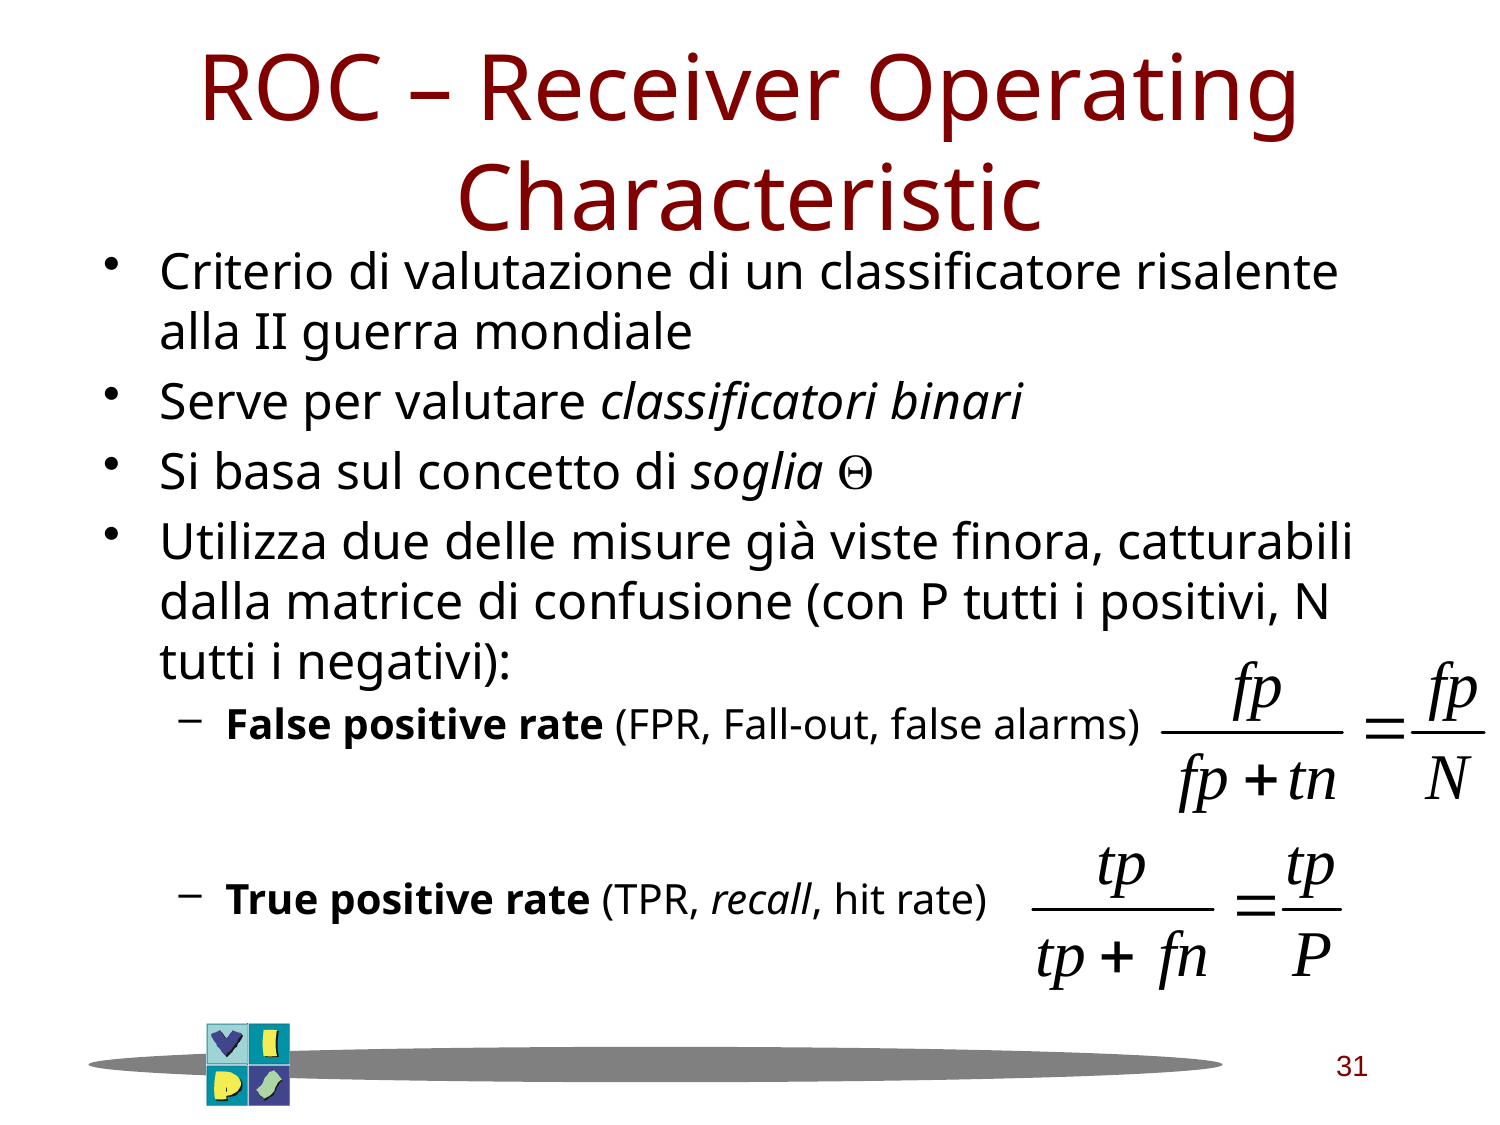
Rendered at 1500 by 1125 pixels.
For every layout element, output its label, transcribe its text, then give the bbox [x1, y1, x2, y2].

slide_number 31 [1033, 1039, 1384, 1118]
title ROC – Receiver Operating Characteristic [75, 45, 1425, 233]
list Criterio di valutazione di un classificatore risalente alla II guerra mondiale Serve per valutare classificatori binari Si basa sul concetto di soglia Q Utilizza due delle misure già viste finora, catturabili dalla matrice di confusione (con P tutti i positivi, N tutti i negativi): False positive rate (FPR, Fall-out, false alarms) True positive rate (TPR, recall, hit rate) [88, 231, 1400, 975]
picture [206, 1023, 290, 1106]
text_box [1021, 822, 1355, 1002]
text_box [1150, 644, 1500, 825]
